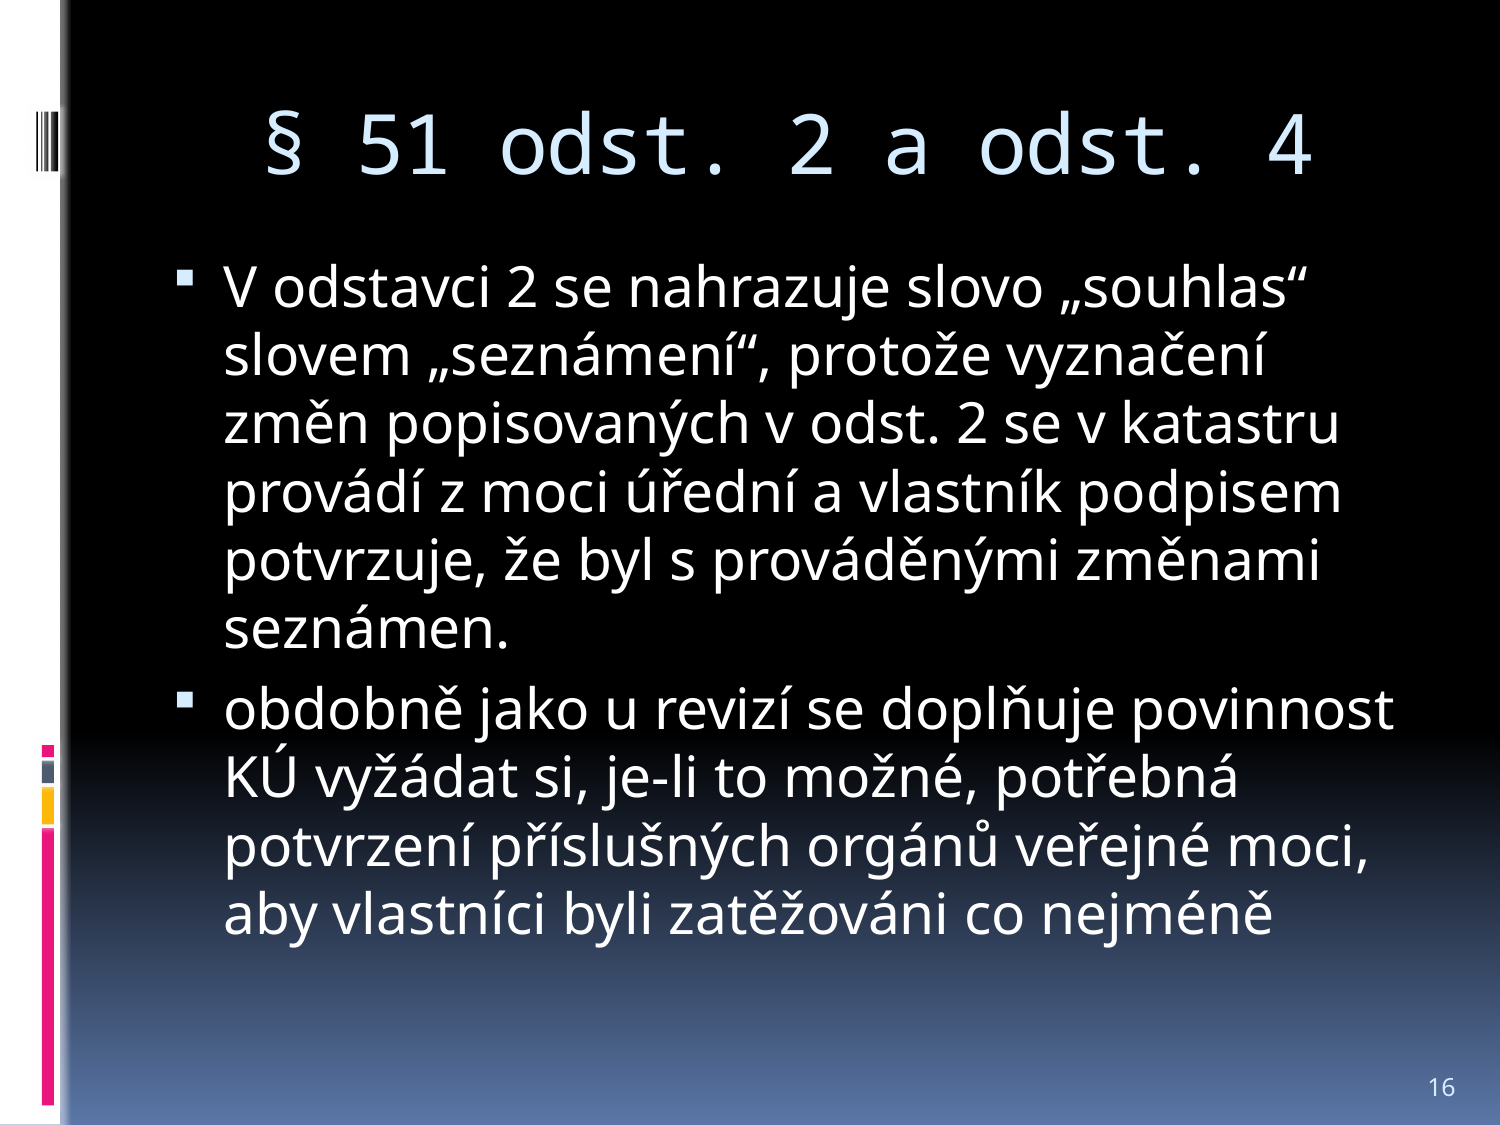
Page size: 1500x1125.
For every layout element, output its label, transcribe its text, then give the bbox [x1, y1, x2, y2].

list V odstavci 2 se nahrazuje slovo „souhlas“ slovem „seznámení“, protože vyznačení změn popisovaných v odst. 2 se v katastru provádí z moci úřední a vlastník podpisem potvrzuje, že byl s prováděnými změnami seznámen. obdobně jako u revizí se doplňuje povinnost KÚ vyžádat si, je-li to možné, potřebná potvrzení příslušných orgánů veřejné moci, aby vlastníci byli zatěžováni co nejméně [147, 243, 1423, 965]
slide_number 16 [1412, 1052, 1488, 1113]
title § 51 odst. 2 a odst. 4 [150, 83, 1425, 234]
